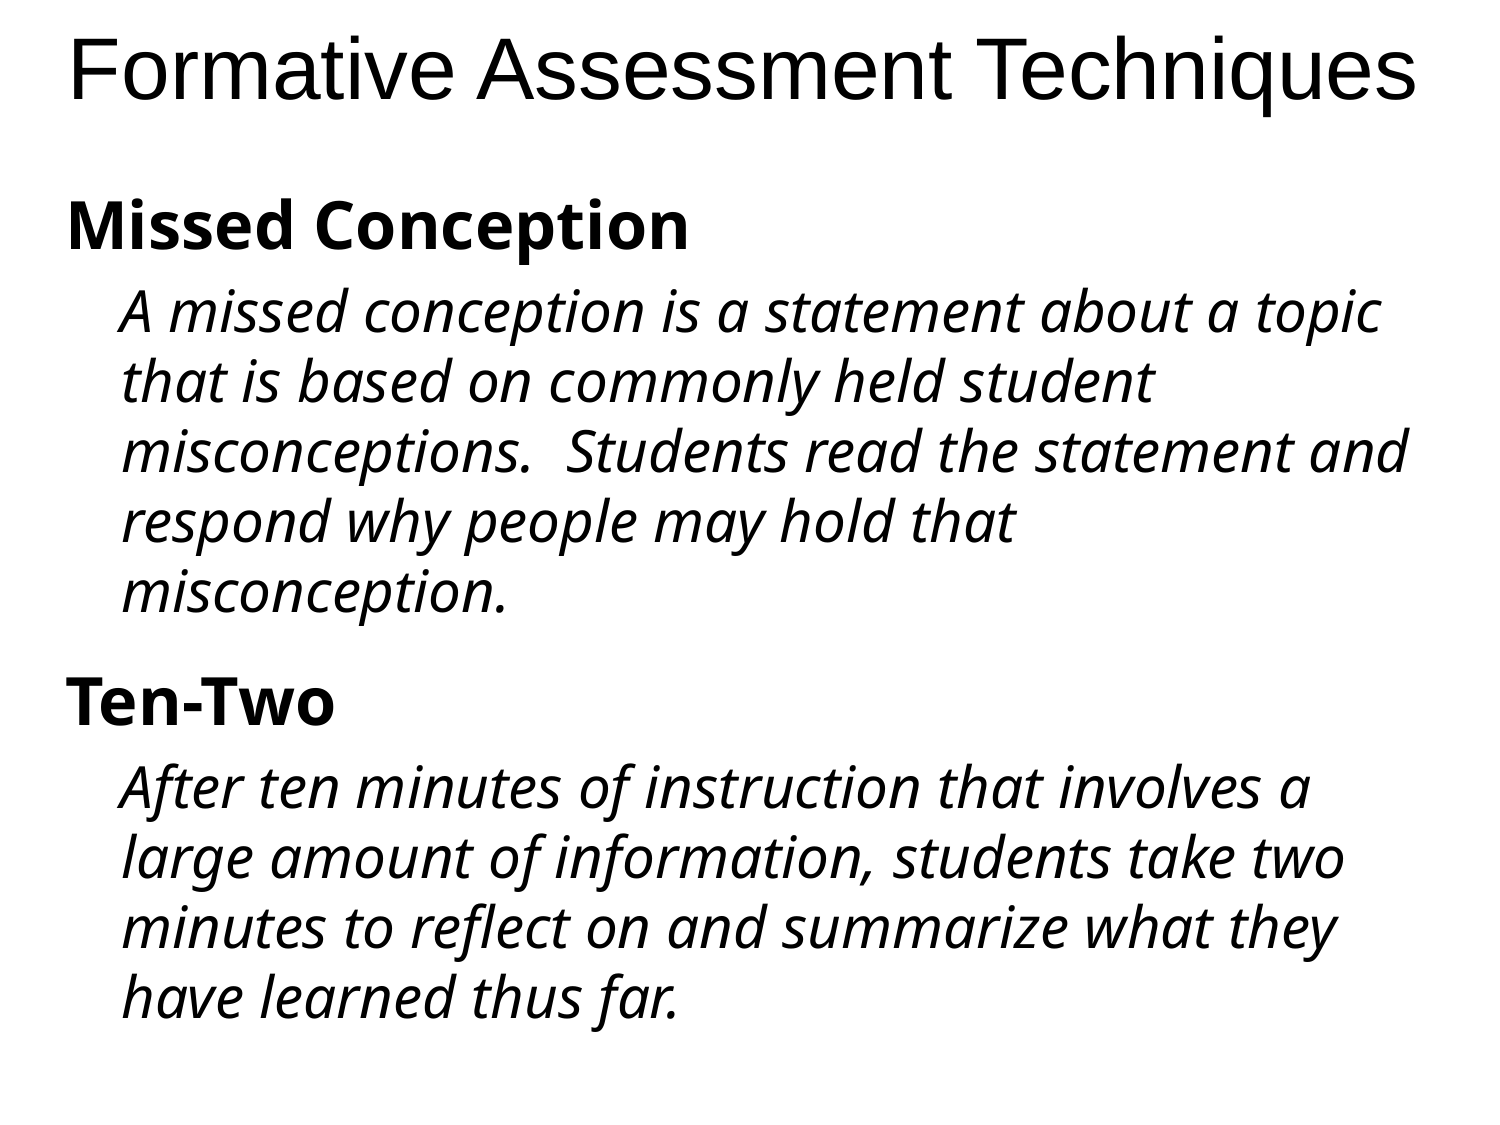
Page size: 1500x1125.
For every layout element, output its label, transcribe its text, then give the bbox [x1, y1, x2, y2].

list Missed Conception A missed conception is a statement about a topic that is based on commonly held student misconceptions. Students read the statement and respond why people may hold that misconception. Ten-Two After ten minutes of instruction that involves a large amount of information, students take two minutes to reflect on and summarize what they have learned thus far. [50, 174, 1425, 1050]
title Formative Assessment Techniques [37, 0, 1450, 130]
